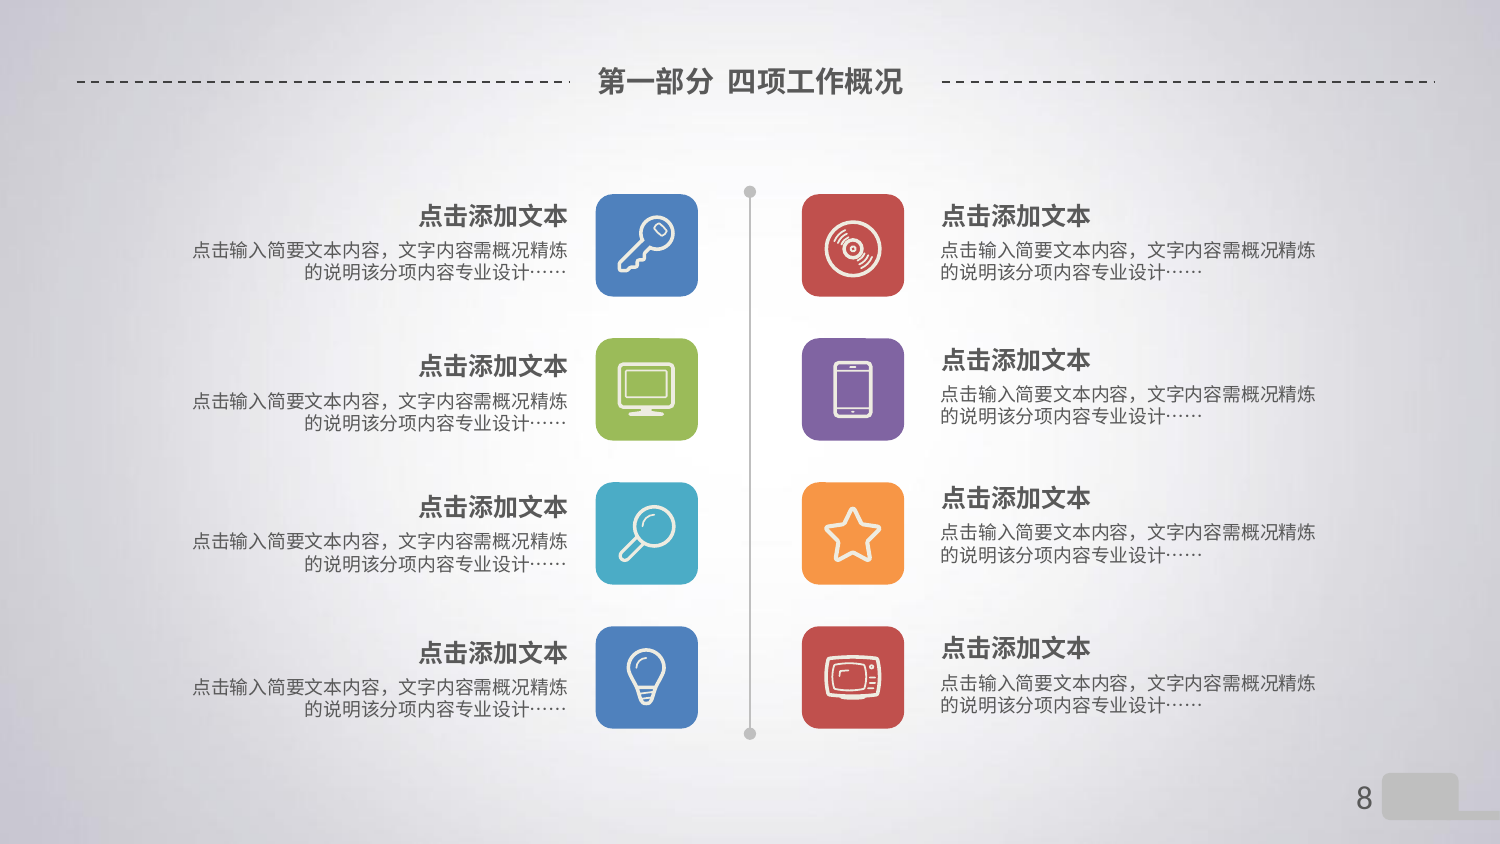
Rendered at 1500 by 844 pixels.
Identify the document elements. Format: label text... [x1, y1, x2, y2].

text_box 点击输入简要文本内容，文字内容需概况精炼的说明该分项内容专业设计…… [926, 375, 1331, 436]
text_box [801, 193, 905, 297]
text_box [801, 338, 905, 441]
text_box 点击添加文本 [927, 475, 1107, 513]
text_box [595, 626, 699, 729]
text_box 点击输入简要文本内容，文字内容需概况精炼的说明该分项内容专业设计…… [177, 231, 582, 292]
text_box 点击输入简要文本内容，文字内容需概况精炼的说明该分项内容专业设计…… [926, 513, 1331, 574]
text_box 点击添加文本 [403, 484, 584, 529]
text_box 点击输入简要文本内容，文字内容需概况精炼的说明该分项内容专业设计…… [926, 231, 1331, 292]
text_box 点击添加文本 [927, 625, 1107, 663]
title 第一部分 四项工作概况 [18, 52, 1483, 110]
text_box 点击添加文本 [403, 629, 584, 675]
text_box 点击添加文本 [403, 343, 584, 389]
text_box 点击添加文本 [927, 336, 1107, 375]
text_box 点击输入简要文本内容，文字内容需概况精炼的说明该分项内容专业设计…… [177, 668, 582, 728]
text_box 点击输入简要文本内容，文字内容需概况精炼的说明该分项内容专业设计…… [926, 663, 1331, 724]
text_box 点击输入简要文本内容，文字内容需概况精炼的说明该分项内容专业设计…… [177, 382, 582, 442]
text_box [801, 482, 905, 585]
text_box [595, 338, 699, 441]
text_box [801, 626, 905, 729]
text_box 点击输入简要文本内容，文字内容需概况精炼的说明该分项内容专业设计…… [177, 522, 582, 583]
picture [0, 0, 1500, 844]
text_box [595, 193, 699, 297]
text_box 点击添加文本 [403, 192, 584, 238]
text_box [595, 482, 699, 585]
text_box 点击添加文本 [927, 192, 1107, 231]
